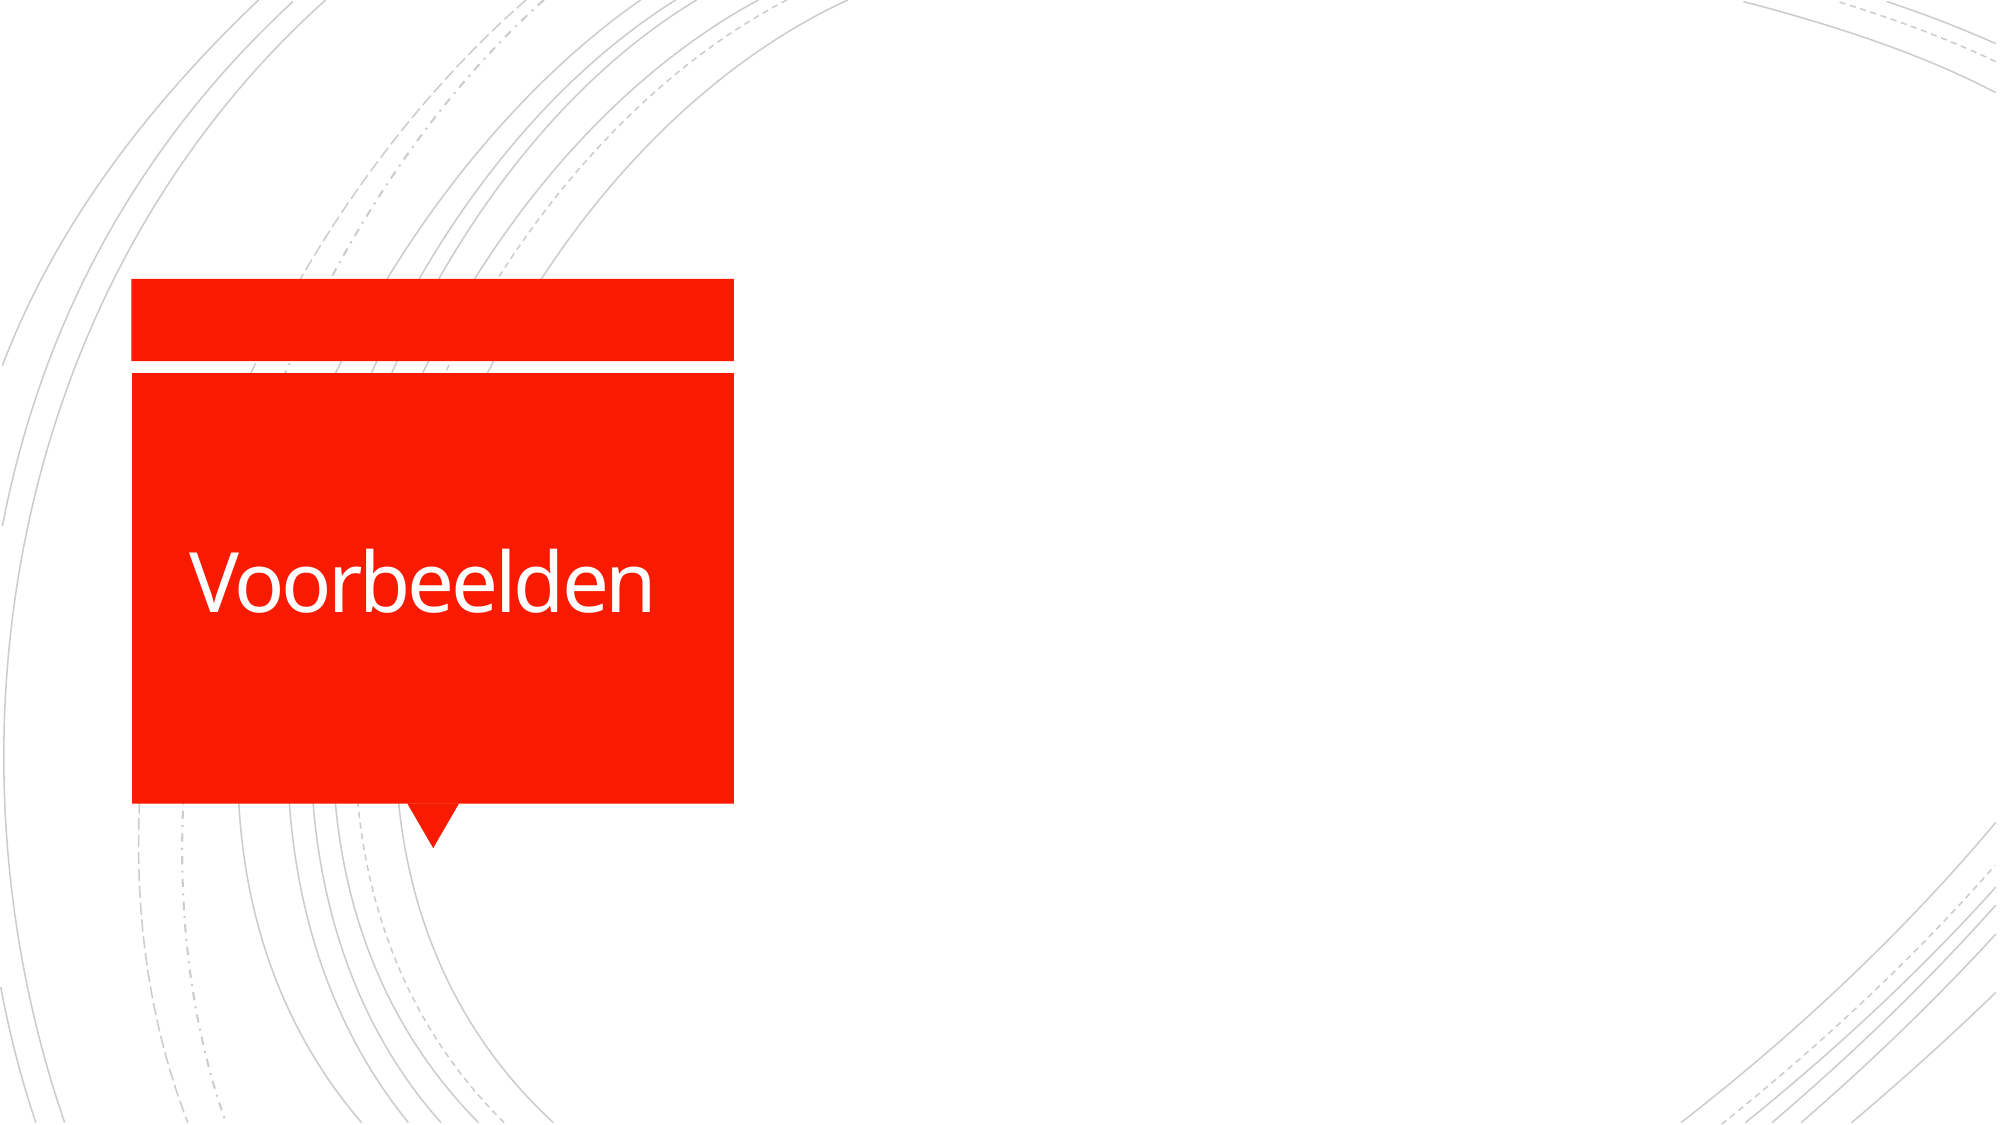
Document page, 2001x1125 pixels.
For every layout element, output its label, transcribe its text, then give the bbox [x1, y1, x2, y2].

title Voorbeelden [145, 385, 720, 789]
